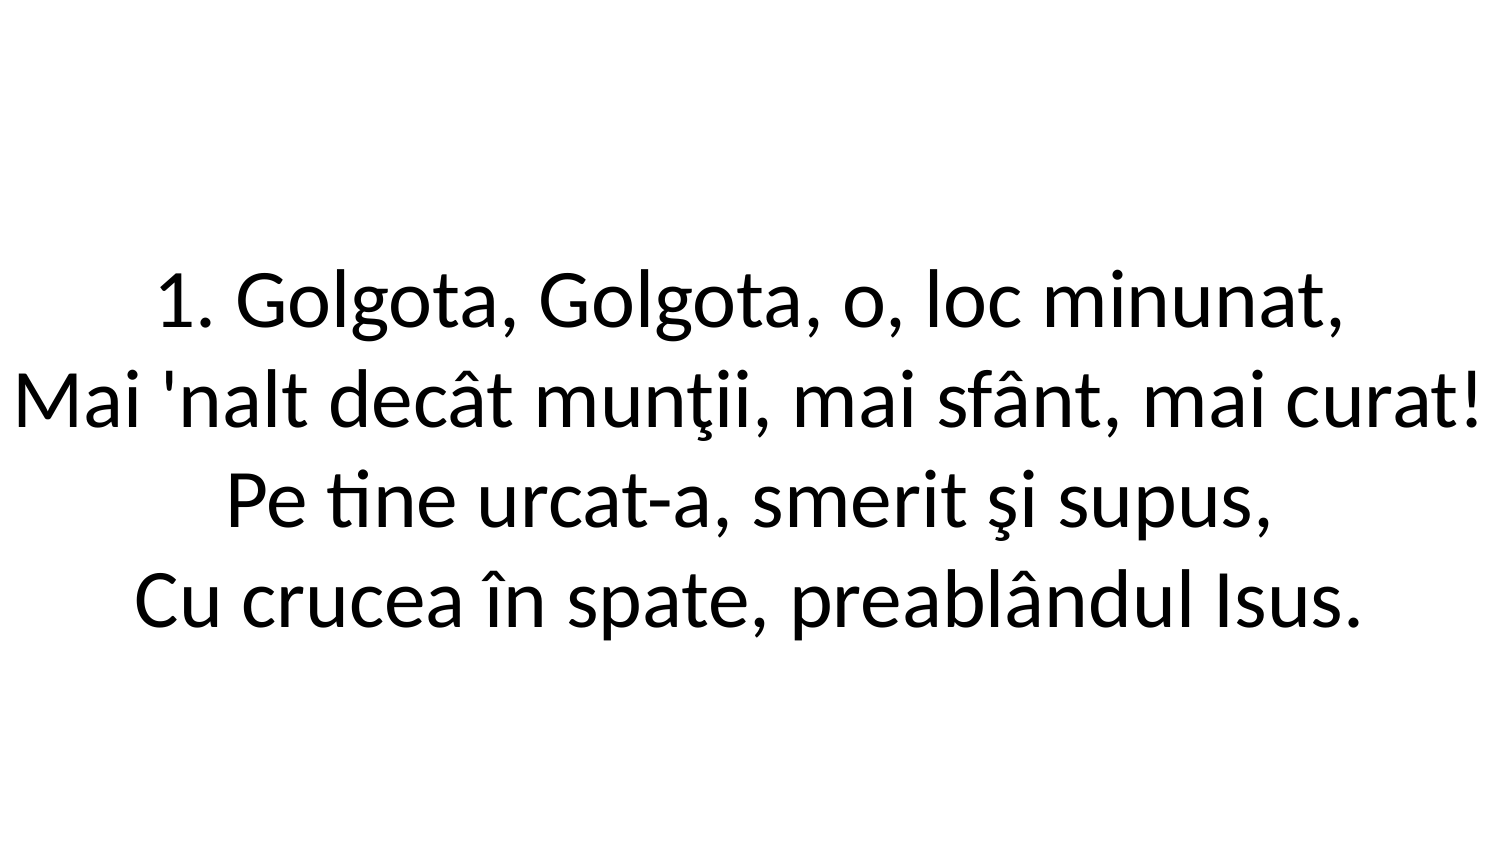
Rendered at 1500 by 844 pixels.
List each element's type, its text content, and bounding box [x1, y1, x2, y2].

text_box 1. Golgota, Golgota, o, loc minunat, Mai 'nalt decât munţii, mai sfânt, mai curat! Pe tine urcat-a, smerit şi supus, Cu crucea în spate, preablândul Isus. [0, 192, 1500, 652]
